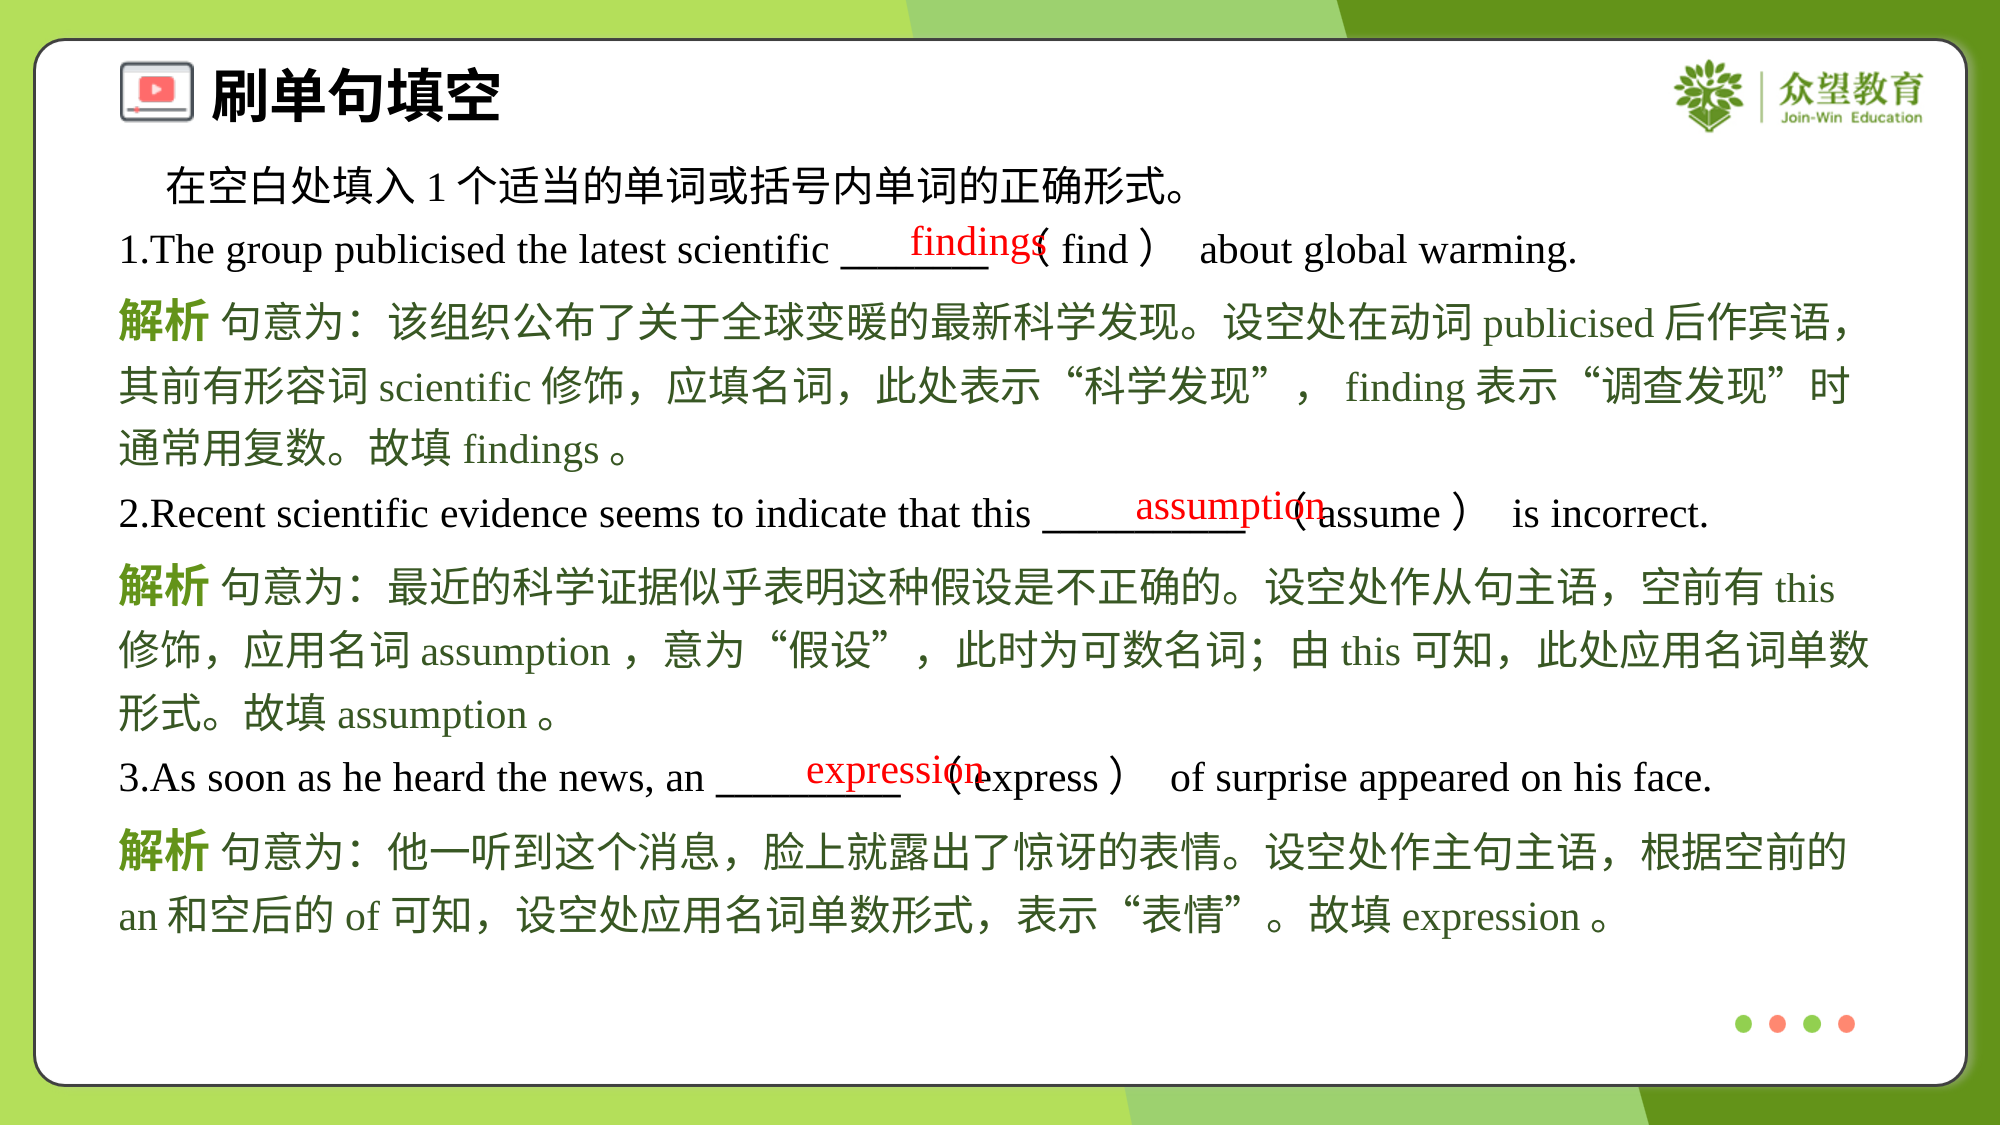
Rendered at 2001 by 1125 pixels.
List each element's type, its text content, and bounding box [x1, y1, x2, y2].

text_box 解析 句意为：他一听到这个消息，脸上就露出了惊讶的表情。设空处作主句主语，根据空前的an和空后的of可知，设空处应用名词单数形式，表示“表情”。故填expression。 [118, 807, 1883, 934]
text_box 3.As soon as he heard the news, an __________ （express） of surprise appeared on his face. [118, 737, 1883, 795]
picture [0, 0, 2000, 1125]
text_box expression [801, 729, 990, 788]
text_box findings [905, 201, 1052, 259]
text_box 解析 句意为：最近的科学证据似乎表明这种假设是不正确的。设空处作从句主语，空前有this修饰，应用名词assumption，意为“假设”，此时为可数名词；由this可知，此处应用名词单数形式。故填assumption。 [118, 542, 1883, 732]
text_box 2.Recent scientific evidence seems to indicate that this ___________ （assume） is incorrect. [118, 473, 1883, 531]
text_box assumption [1131, 464, 1331, 523]
text_box 解析 句意为：该组织公布了关于全球变暖的最新科学发现。设空处在动词publicised后作宾语，其前有形容词scientific修饰，应填名词，此处表示“科学发现”，finding表示“调查发现”时通常用复数。故填findings。 [118, 278, 1883, 468]
text_box 在空白处填入1个适当的单词或括号内单词的正确形式。 1.The group publicised the latest scientific ________ （find） about global warming. [118, 146, 1883, 267]
